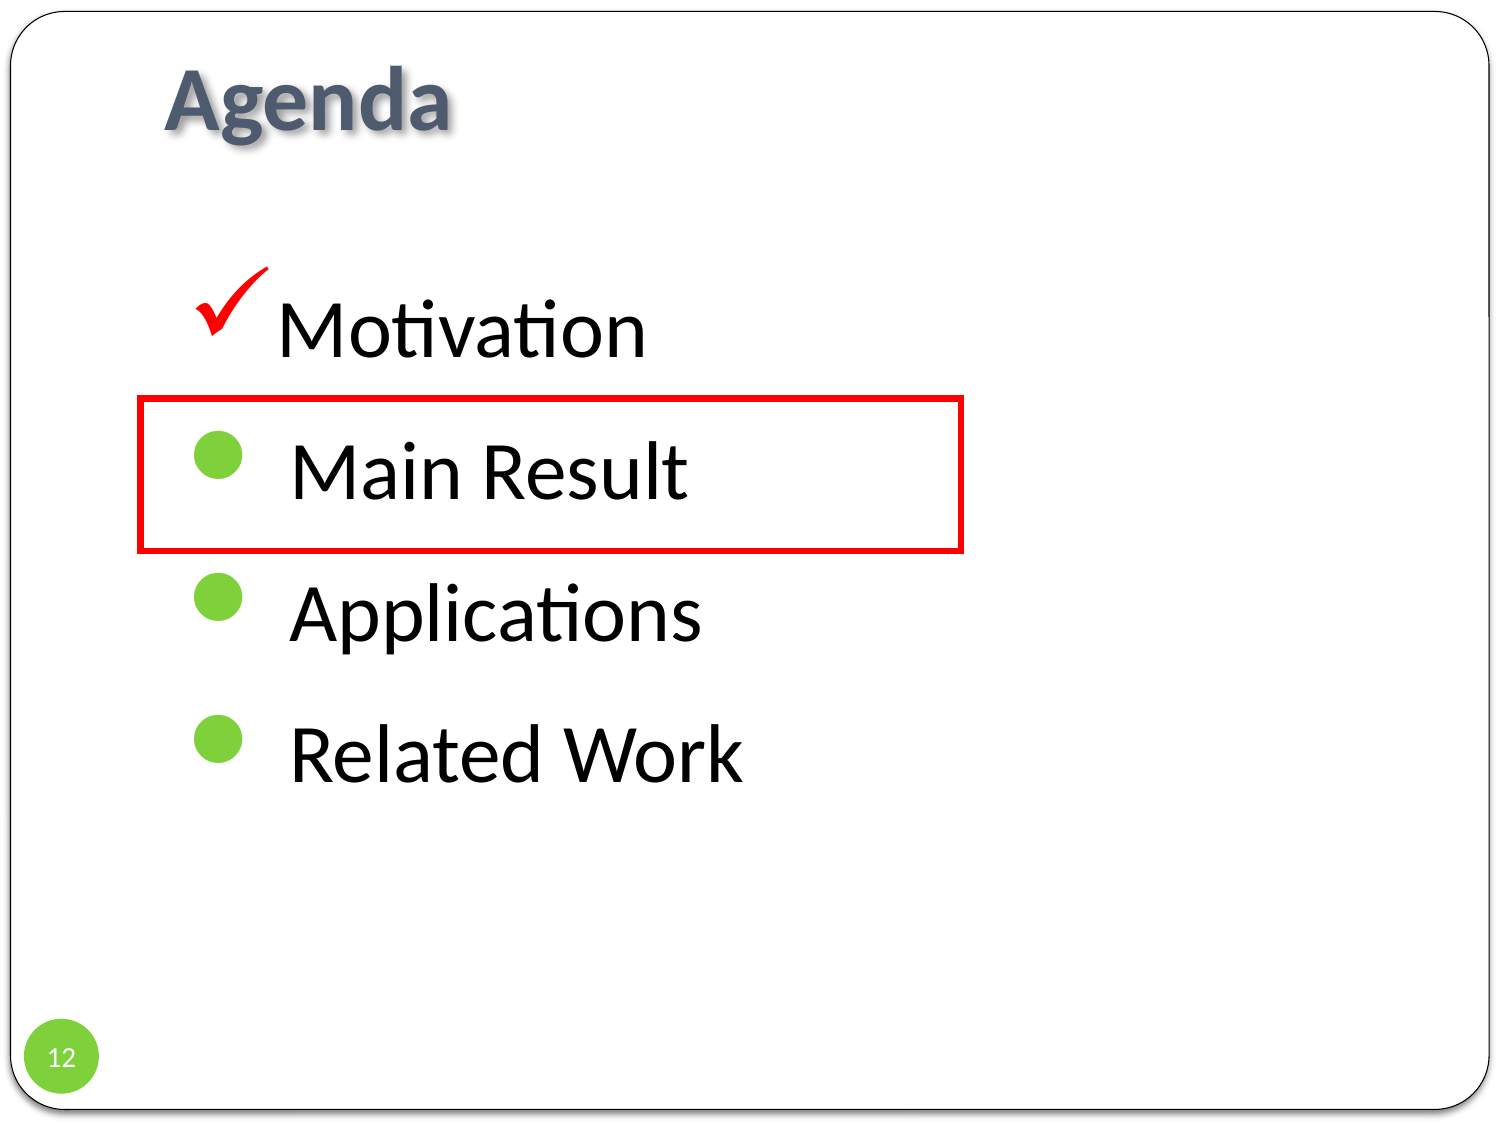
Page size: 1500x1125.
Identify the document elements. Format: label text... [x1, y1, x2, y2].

text_box Motivation Main Result Applications Related Work [172, 267, 1328, 917]
text_box [140, 398, 961, 551]
title Agenda [150, 25, 1425, 164]
slide_number 12 [23, 1018, 99, 1094]
